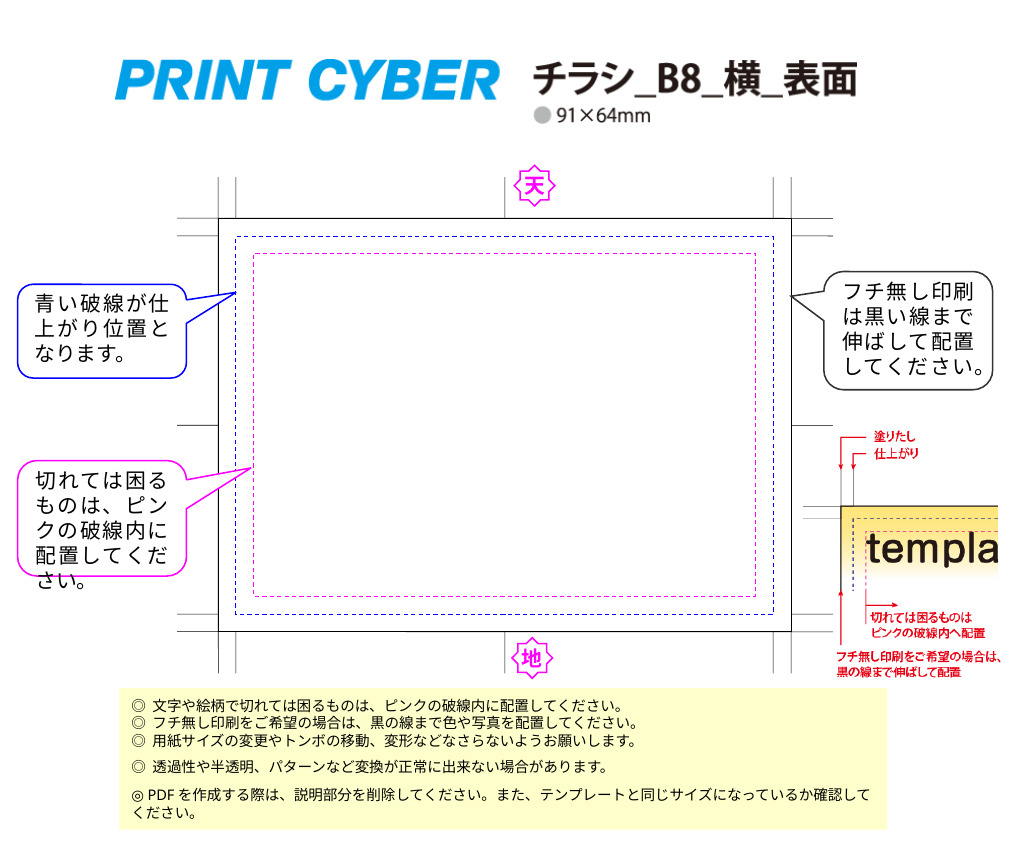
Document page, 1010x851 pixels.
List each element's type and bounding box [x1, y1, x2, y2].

picture [359, 59, 374, 74]
picture [231, 59, 244, 83]
picture [115, 59, 857, 124]
picture [394, 83, 408, 91]
picture [131, 69, 144, 78]
picture [398, 69, 410, 75]
picture [115, 59, 123, 93]
picture [169, 69, 181, 78]
picture [803, 430, 1003, 681]
picture [476, 69, 489, 78]
